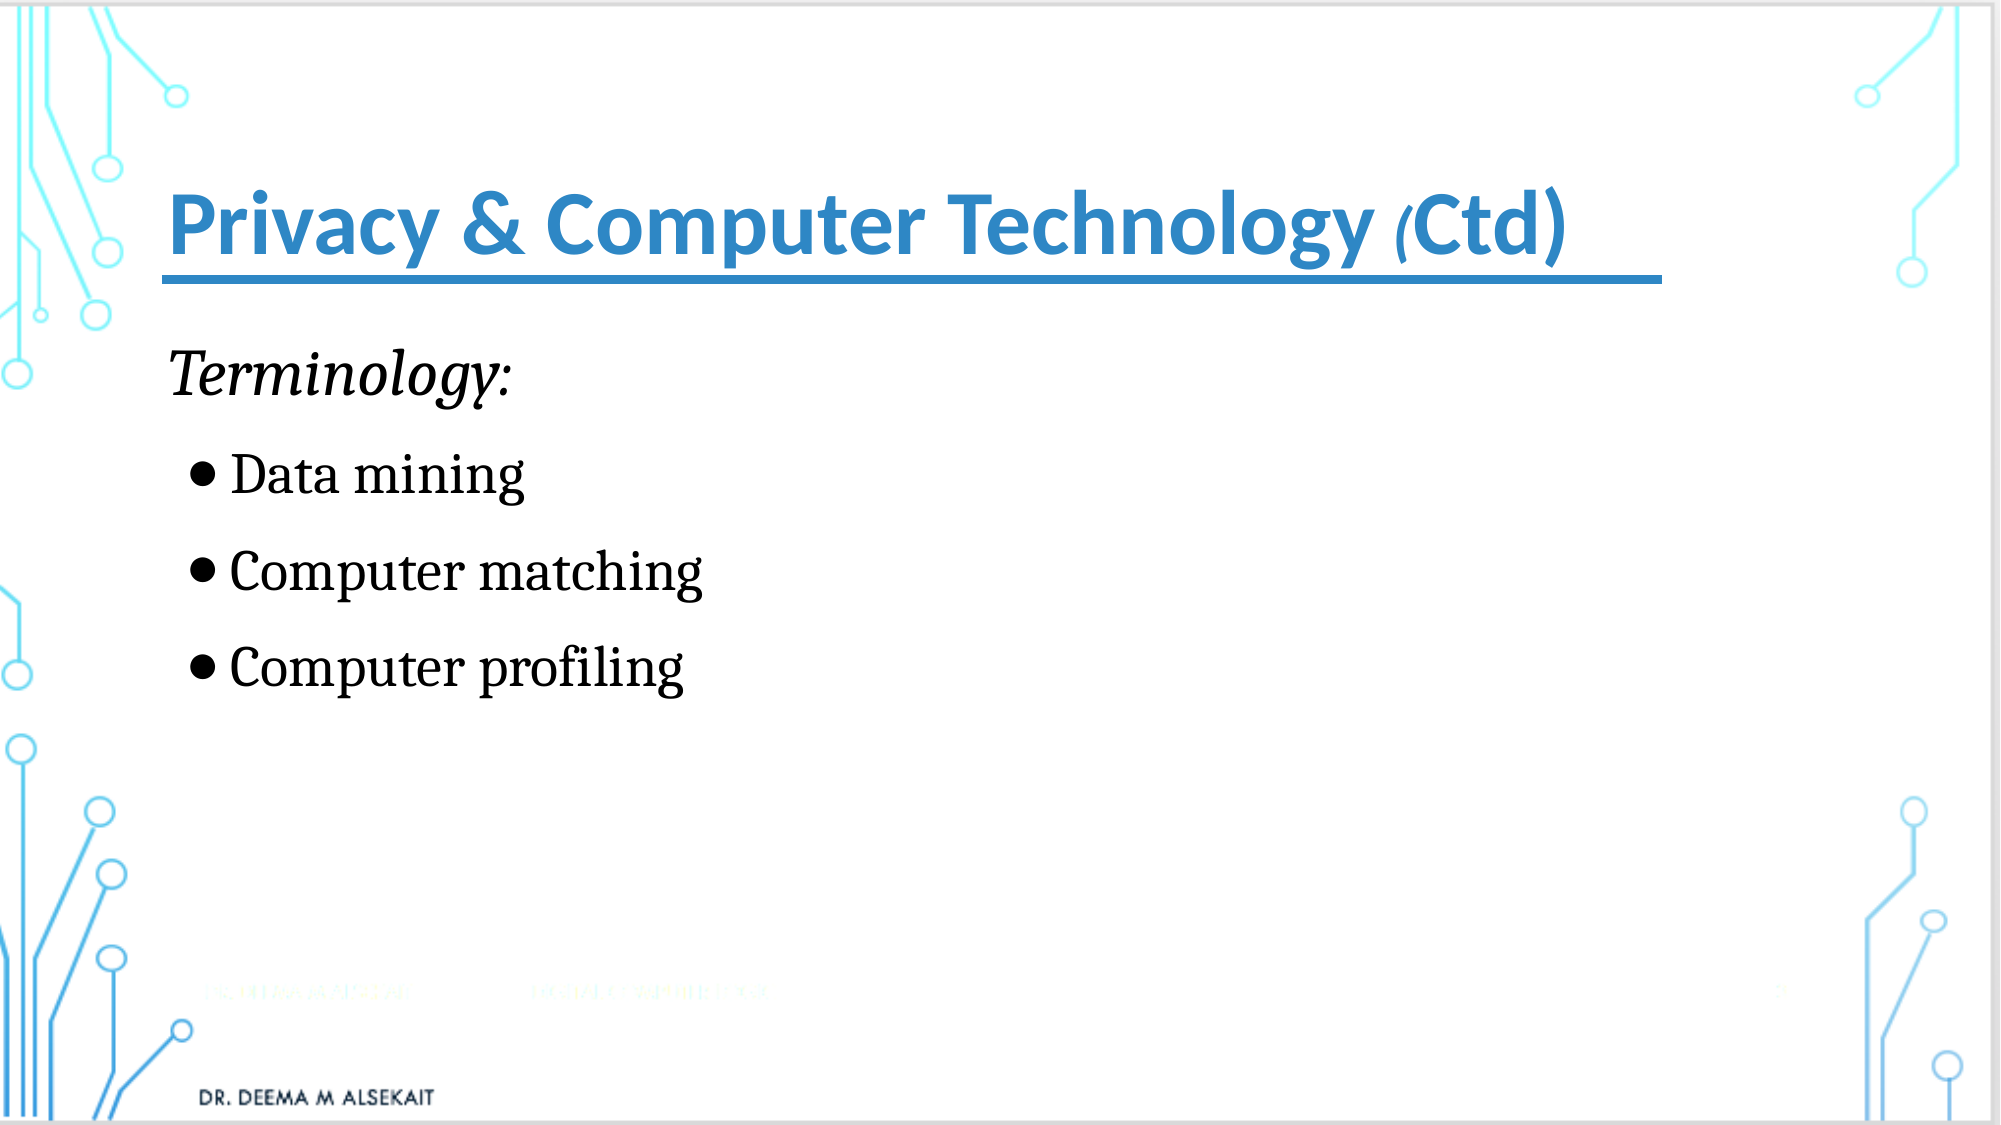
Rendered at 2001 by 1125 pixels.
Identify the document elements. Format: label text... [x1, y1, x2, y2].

list Terminology: Data mining Computer matching Computer profiling [161, 307, 1820, 904]
picture [0, 0, 2001, 1125]
title Privacy & Computer Technology (Ctd) [161, 20, 1640, 275]
